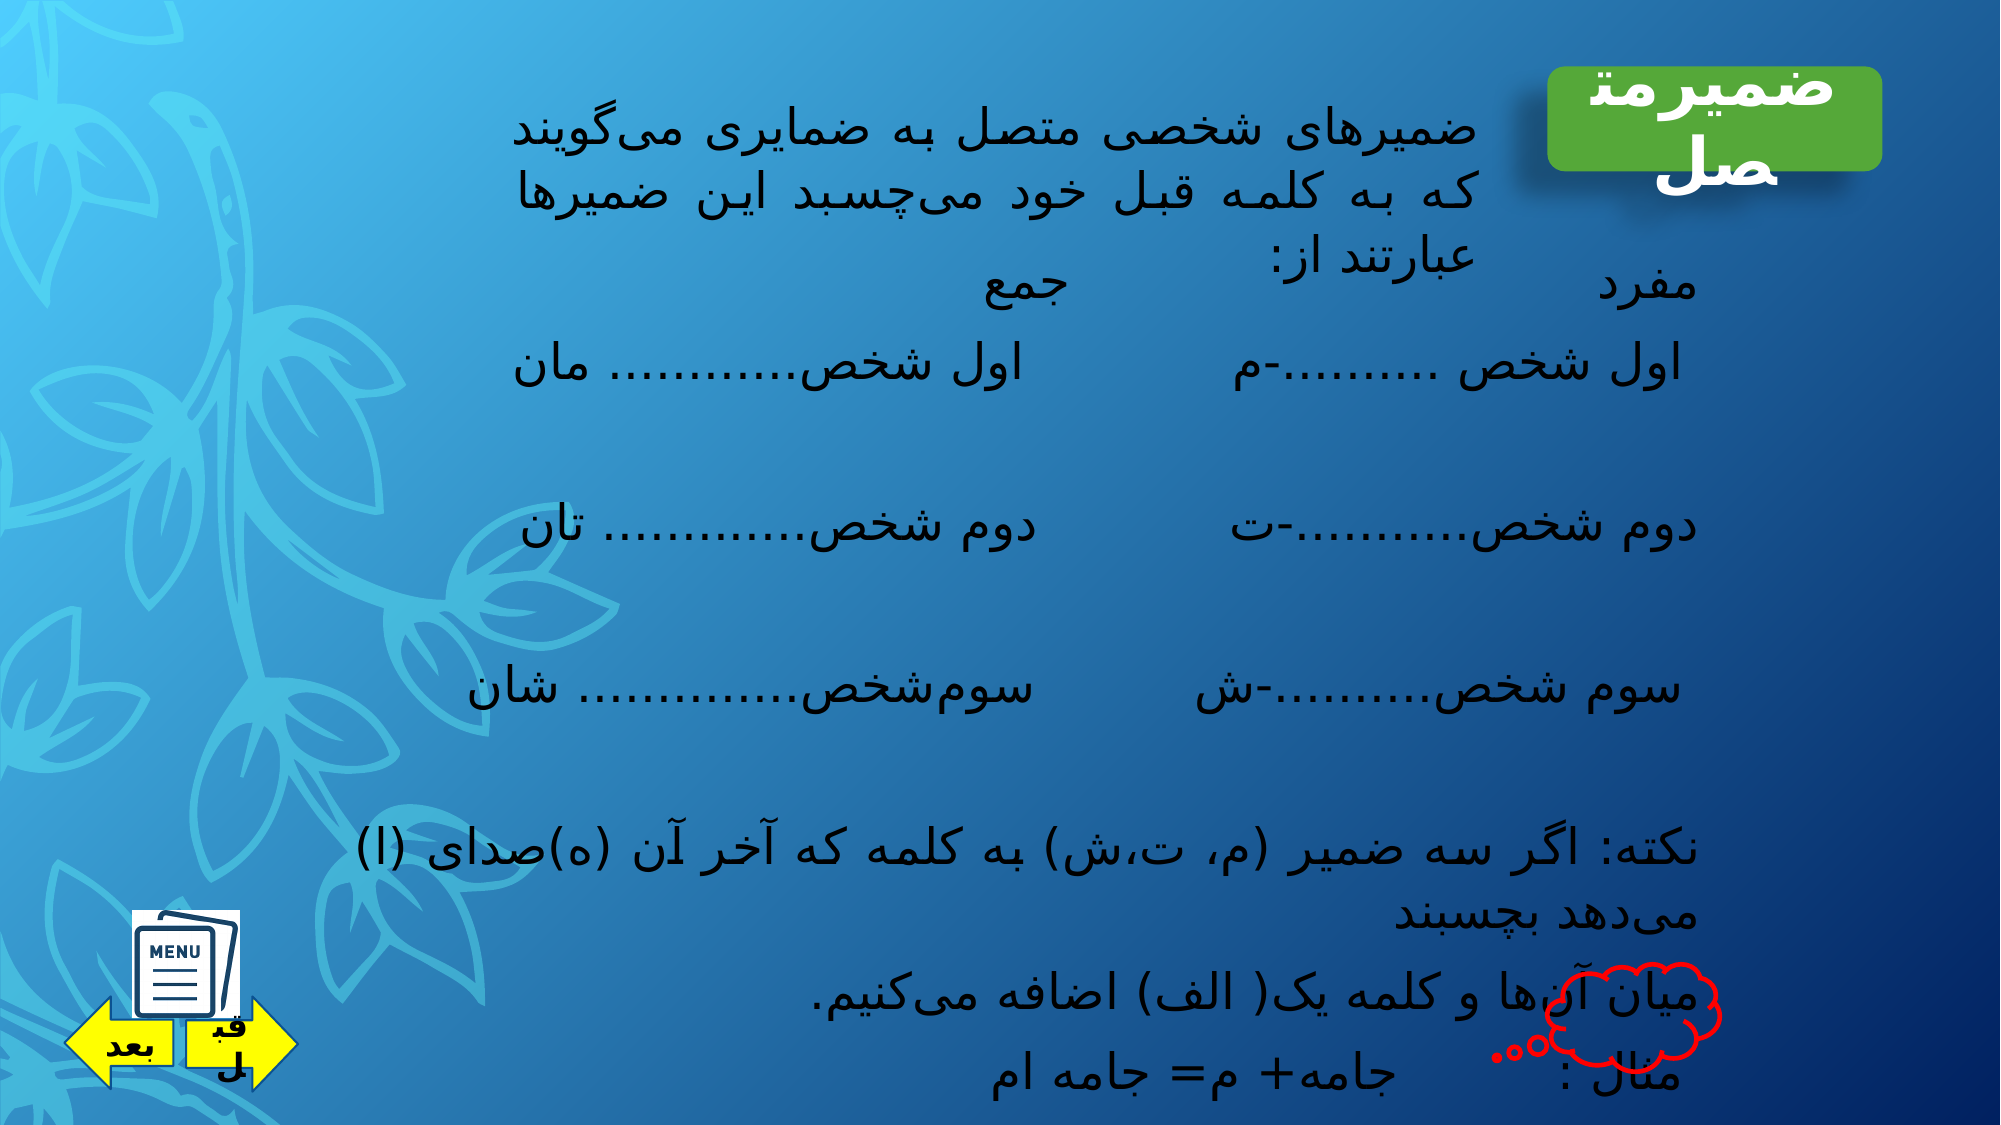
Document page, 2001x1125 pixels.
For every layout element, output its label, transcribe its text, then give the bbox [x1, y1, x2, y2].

text_box [1528, 1035, 1548, 1056]
text_box [1546, 963, 1721, 1073]
picture [132, 910, 240, 1018]
text_box بعد [63, 995, 175, 1091]
text_box ضمیرهای شخصی متصل به ضمایری می‌گویند که به کلمه قبل خود می‌چسبد این ضمیرها عبارتند از: [493, 82, 1494, 371]
text_box ضمیرمتصل [1546, 65, 1884, 173]
text_box [1492, 1053, 1501, 1062]
text_box [1507, 1045, 1522, 1060]
text_box قبل [185, 995, 299, 1093]
text_box مفرد جمع اول شخص ..........-م اول شخص............ مان دوم شخص...........-ت دوم شخص............. تان سوم شخص..........-ش سوم‌شخص.............. شان نکته: اگر سه ضمیر (م، ت،ش) به کلمه که آخر آن (ه)صدای (ا) می‌دهد بچسبند میان آن‌ها و کلمه یک( الف) اضافه می‌کنیم. مثال : جامه+ م= جامه ام [337, 236, 1715, 1108]
